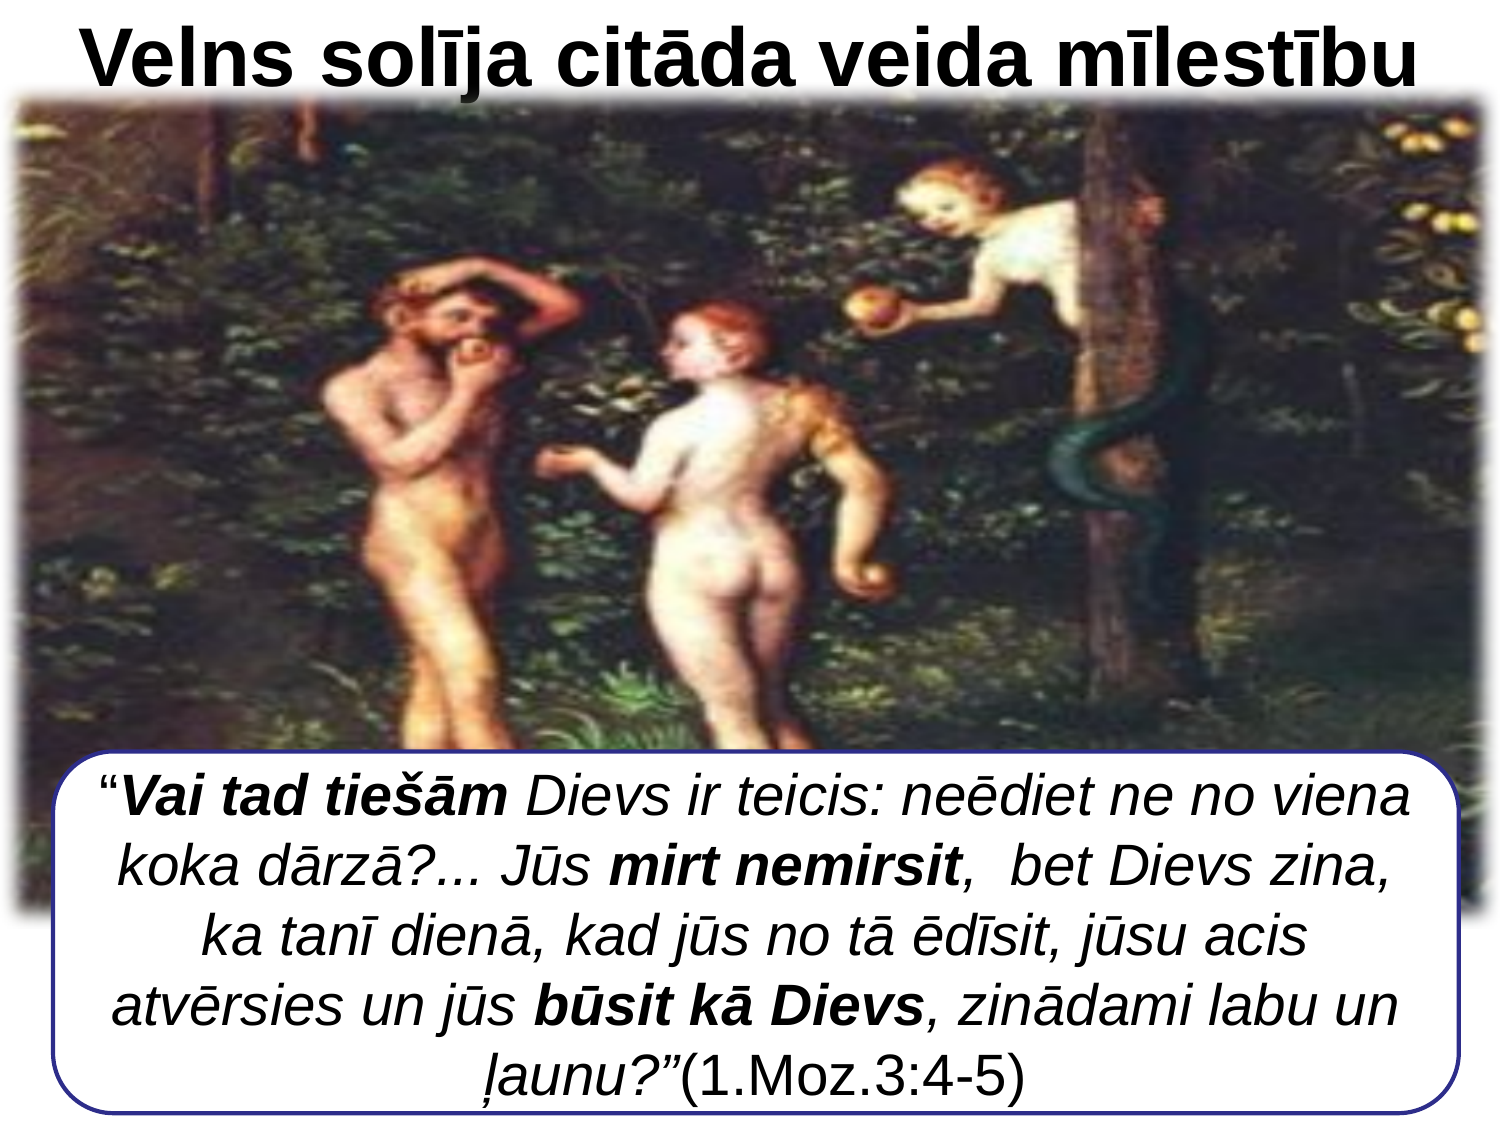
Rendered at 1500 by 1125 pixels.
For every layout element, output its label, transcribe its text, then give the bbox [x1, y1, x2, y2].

text_box “Vai tad tiešām Dievs ir teicis: neēdiet ne no viena koka dārzā?... Jūs mirt nemirsit, bet Dievs zina, ka tanī dienā, kad jūs no tā ēdīsit, jūsu acis atvērsies un jūs būsit kā Dievs, zinādami labu un ļaunu?”(1.Moz.3:4-5) [50, 938, 1461, 1116]
title Velns solīja citāda veida mīlestību [0, 0, 1500, 82]
picture [0, 82, 1500, 929]
